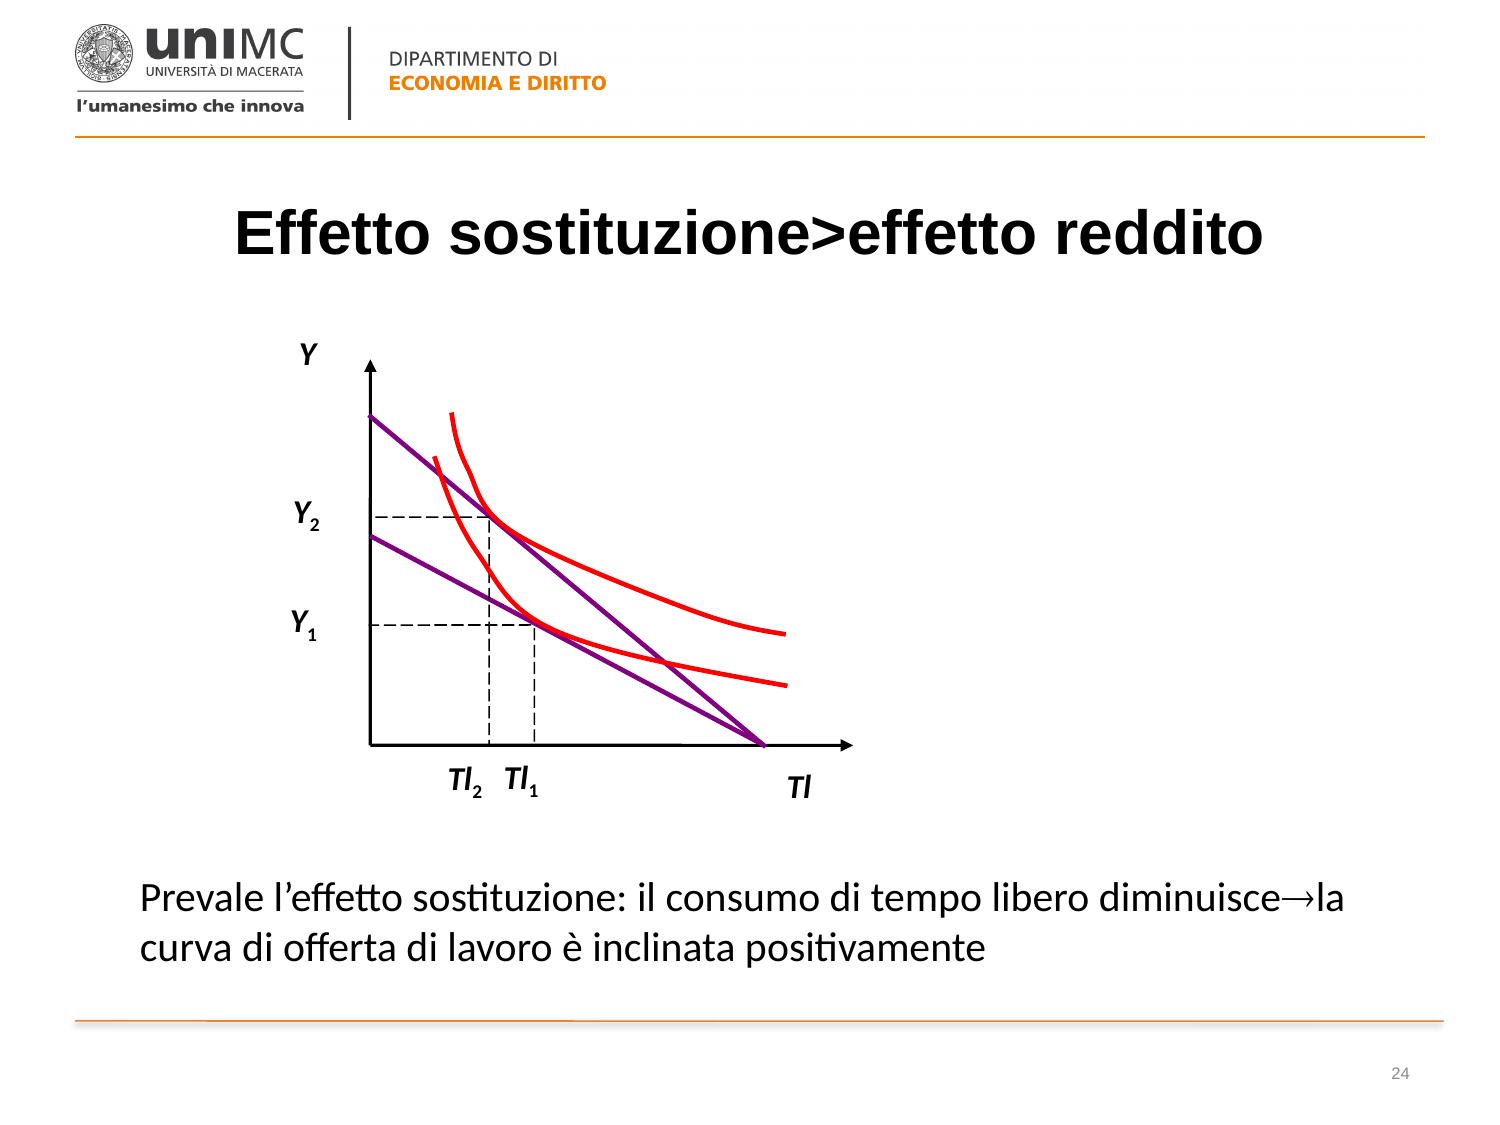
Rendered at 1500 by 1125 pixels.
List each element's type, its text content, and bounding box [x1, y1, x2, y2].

text_box Prevale l’effetto sostituzione: il consumo di tempo libero diminuiscela curva di offerta di lavoro è inclinata positivamente [124, 862, 1388, 978]
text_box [274, 324, 871, 841]
slide_number 24 [1074, 1042, 1425, 1103]
title Effetto sostituzione>effetto reddito [75, 184, 1425, 276]
picture [75, 24, 1425, 138]
